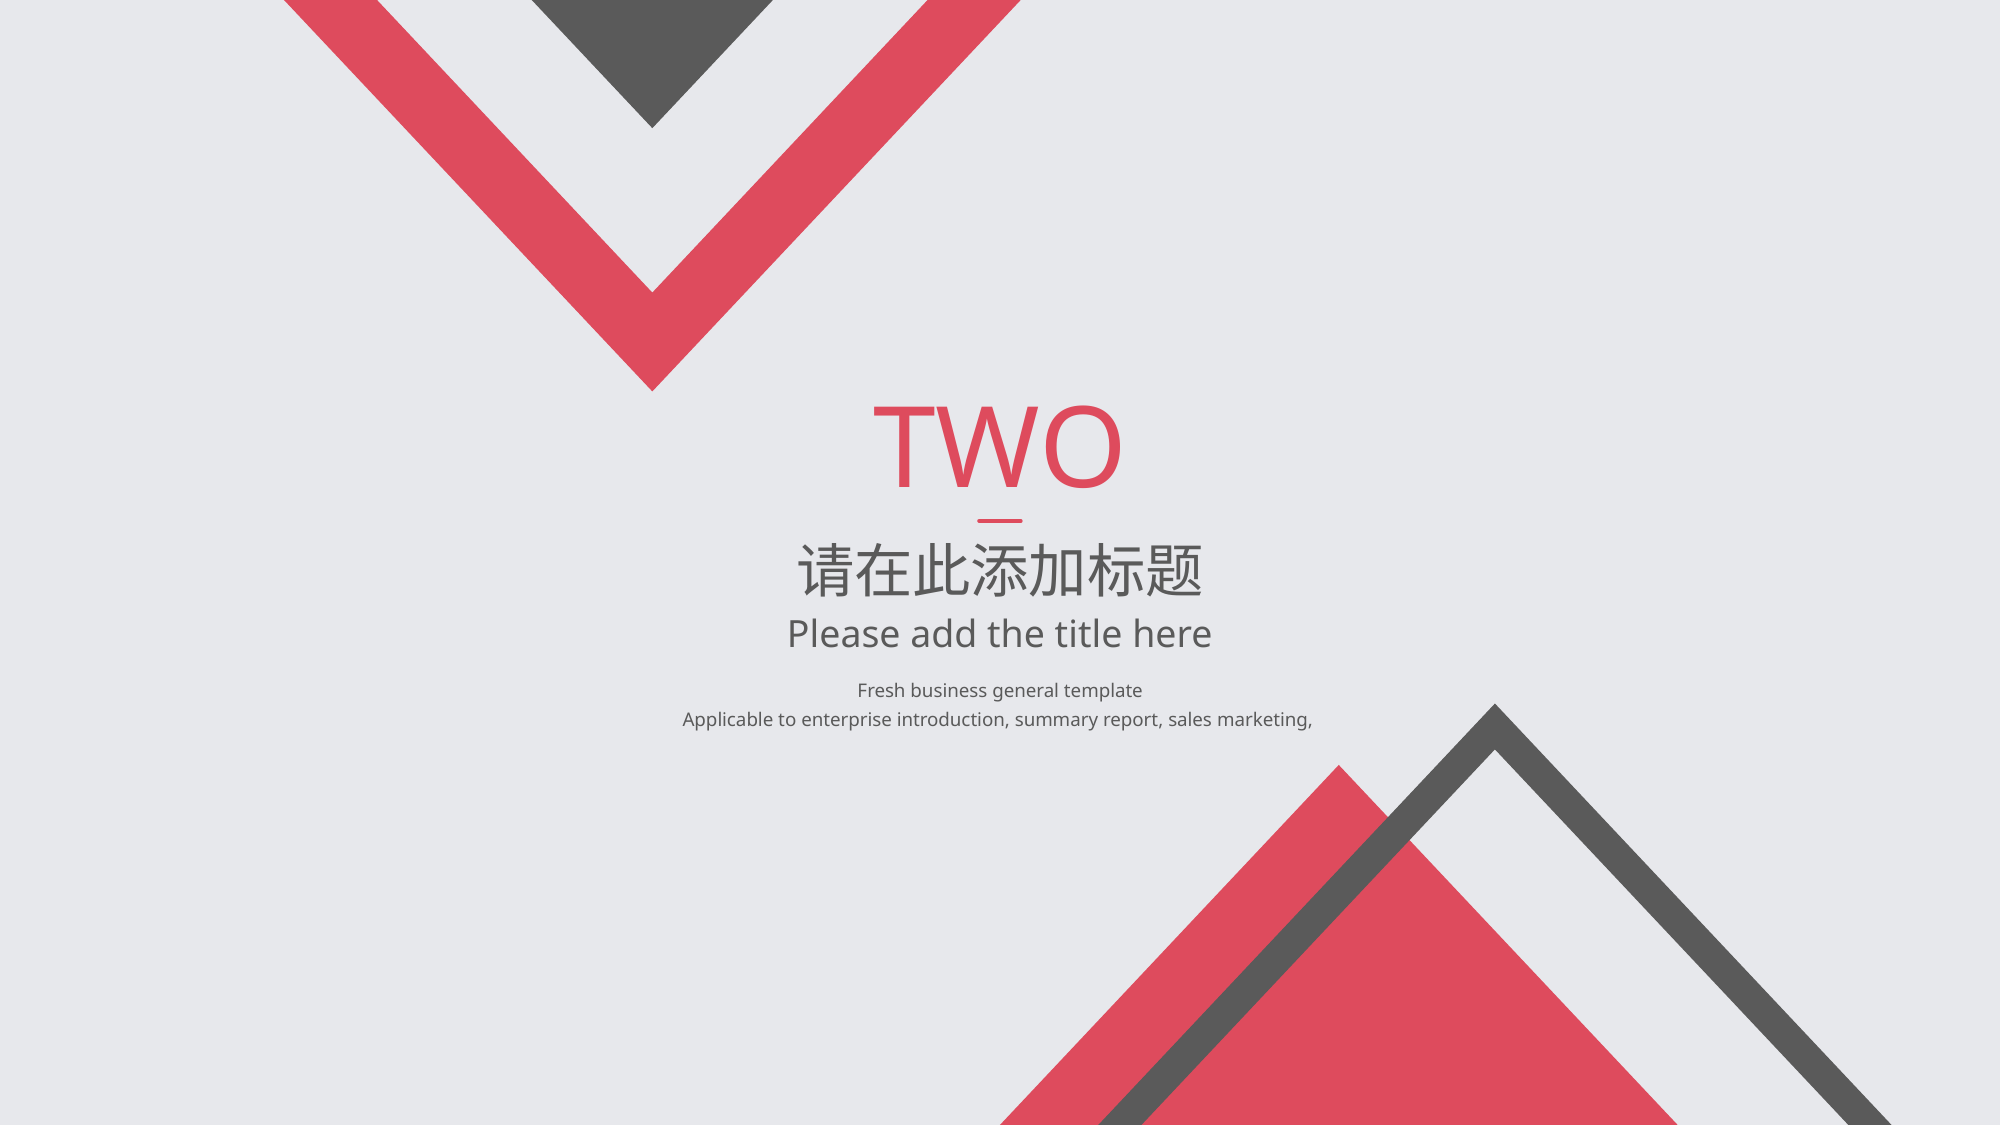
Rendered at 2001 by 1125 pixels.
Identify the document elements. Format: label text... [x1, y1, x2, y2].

text_box TWO [725, 367, 1275, 518]
text_box [998, 763, 1388, 1125]
text_box [530, 0, 775, 130]
text_box [282, 0, 1023, 393]
text_box [1144, 841, 1680, 1125]
text_box 请在此添加标题 [709, 526, 1291, 612]
text_box Please add the title here [771, 612, 1228, 663]
text_box [1096, 702, 1894, 1125]
text_box Fresh business general template Applicable to enterprise introduction, summary report, sales marketing, [624, 664, 1375, 738]
